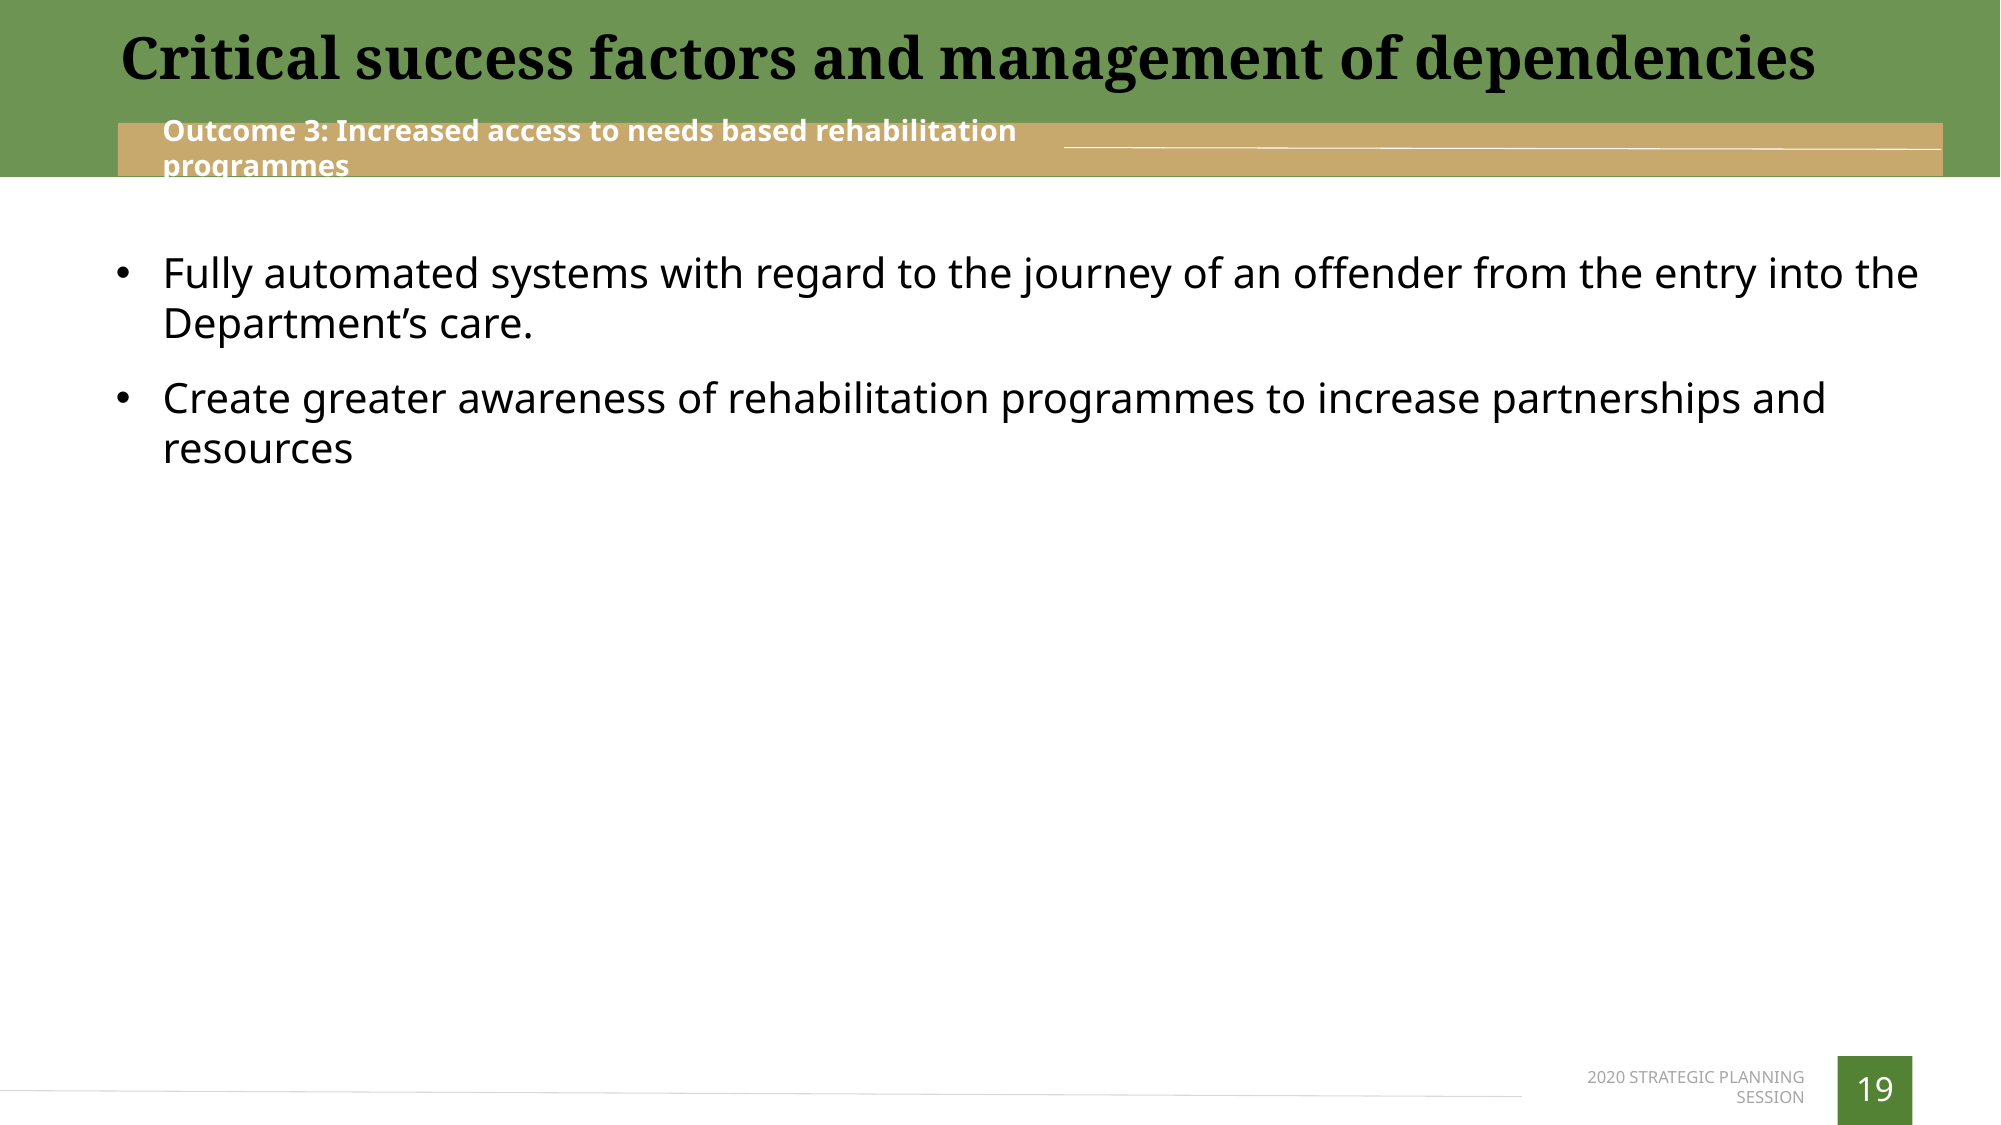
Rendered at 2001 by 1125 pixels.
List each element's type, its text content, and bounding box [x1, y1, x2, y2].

title Critical success factors and management of dependencies [120, 29, 1855, 118]
text_box Fully automated systems with regard to the journey of an offender from the entry into the Department’s care. Create greater awareness of rehabilitation programmes to increase partnerships and resources [101, 239, 1937, 480]
